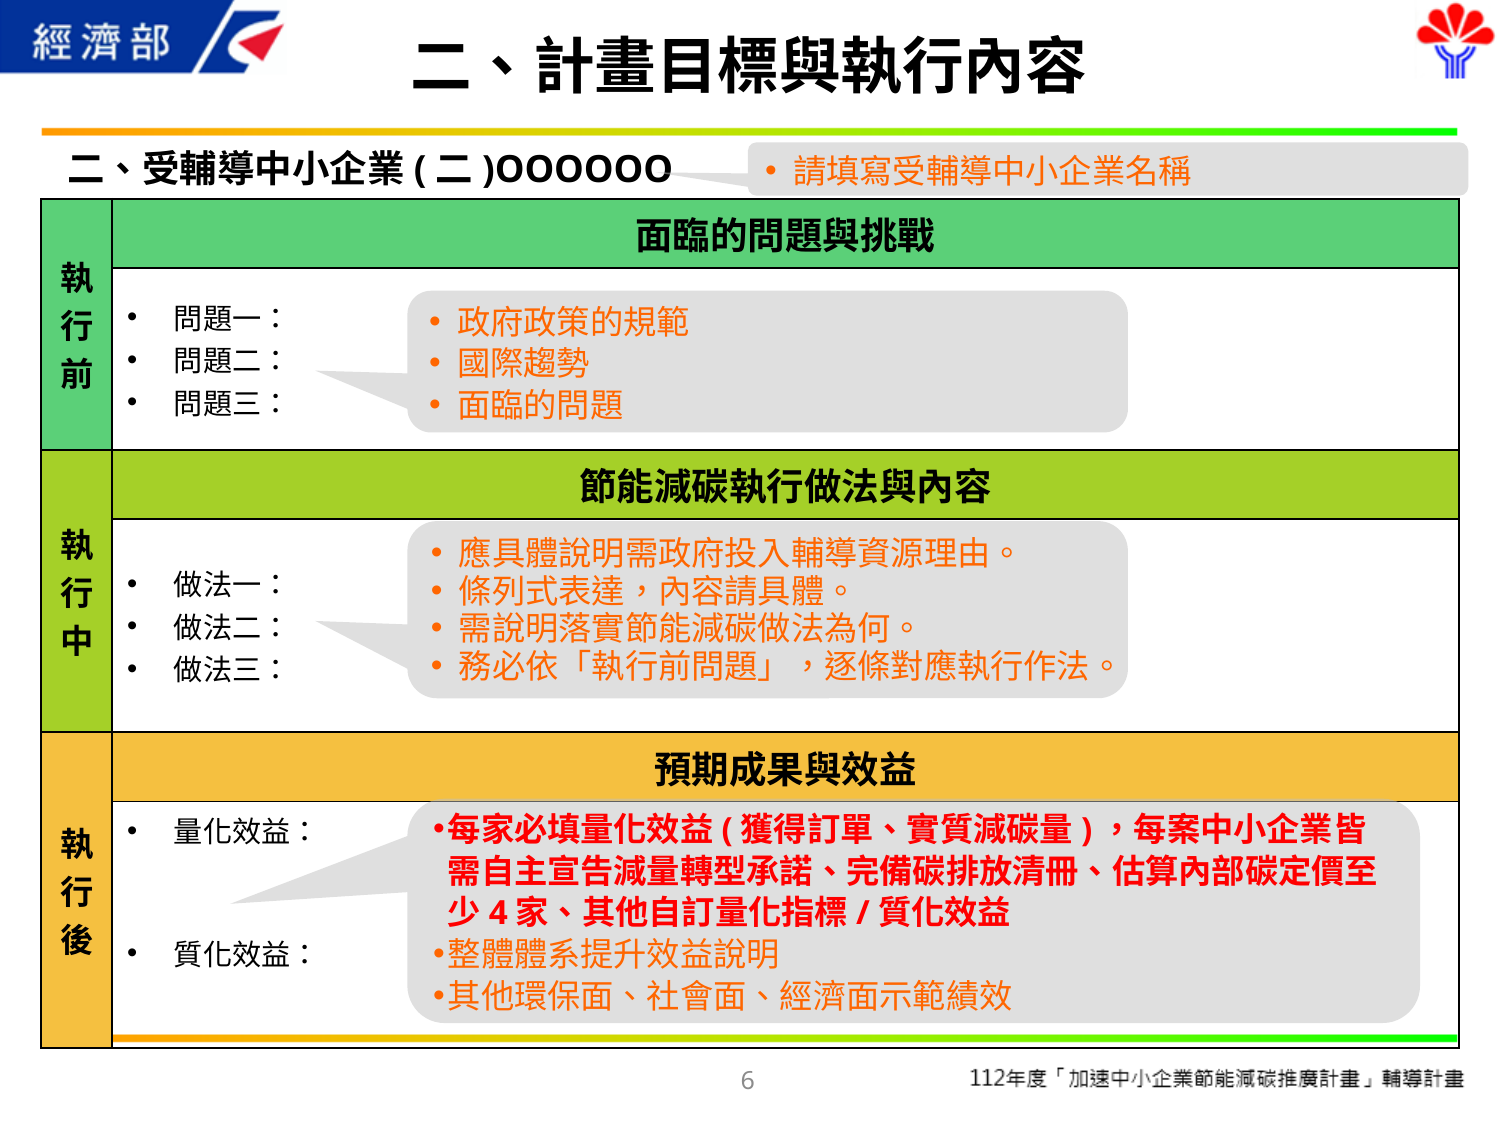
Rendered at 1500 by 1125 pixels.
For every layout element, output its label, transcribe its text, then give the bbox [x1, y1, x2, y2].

table_cell 執行後 [42, 733, 111, 1047]
text_box 政府政策的規範 國際趨勢 面臨的問題 [313, 288, 1131, 435]
table_header 面臨的問題與挑戰 [113, 200, 1458, 267]
table_header 執行前 [42, 200, 111, 449]
table_cell 問題一： 問題二： 問題三： [113, 269, 1458, 449]
text_box 每家必填量化效益(獲得訂單、實質減碳量)，每案中小企業皆需自主宣告減量轉型承諾、完備碳排放清冊、估算內部碳定價至少4家、其他自訂量化指標/質化效益 整體體系提升效益說明 其他環保面、社會面、經濟面示範績效 [228, 796, 1423, 1026]
text_box 請填寫受輔導中小企業名稱 [653, 140, 1471, 198]
table_cell 節能減碳執行做法與內容 [113, 451, 1458, 518]
text_box 應具體說明需政府投入輔導資源理由。 條列式表達，內容請具體。 需說明落實節能減碳做法為何。 務必依「執行前問題」，逐條對應執行作法。 [313, 519, 1131, 701]
table_cell 量化效益： 質化效益： [113, 802, 1458, 1047]
table_cell 預期成果與效益 [113, 733, 1458, 801]
table_cell 執行中 [42, 451, 111, 731]
table_cell 做法一： 做法二： 做法三： [113, 520, 1458, 731]
slide_number 6 [572, 1051, 923, 1112]
picture [0, 0, 1500, 1125]
text_box 二、受輔導中小企業(二)OOOOOO [52, 137, 689, 198]
title 二、計畫目標與執行內容 [0, 19, 1497, 109]
